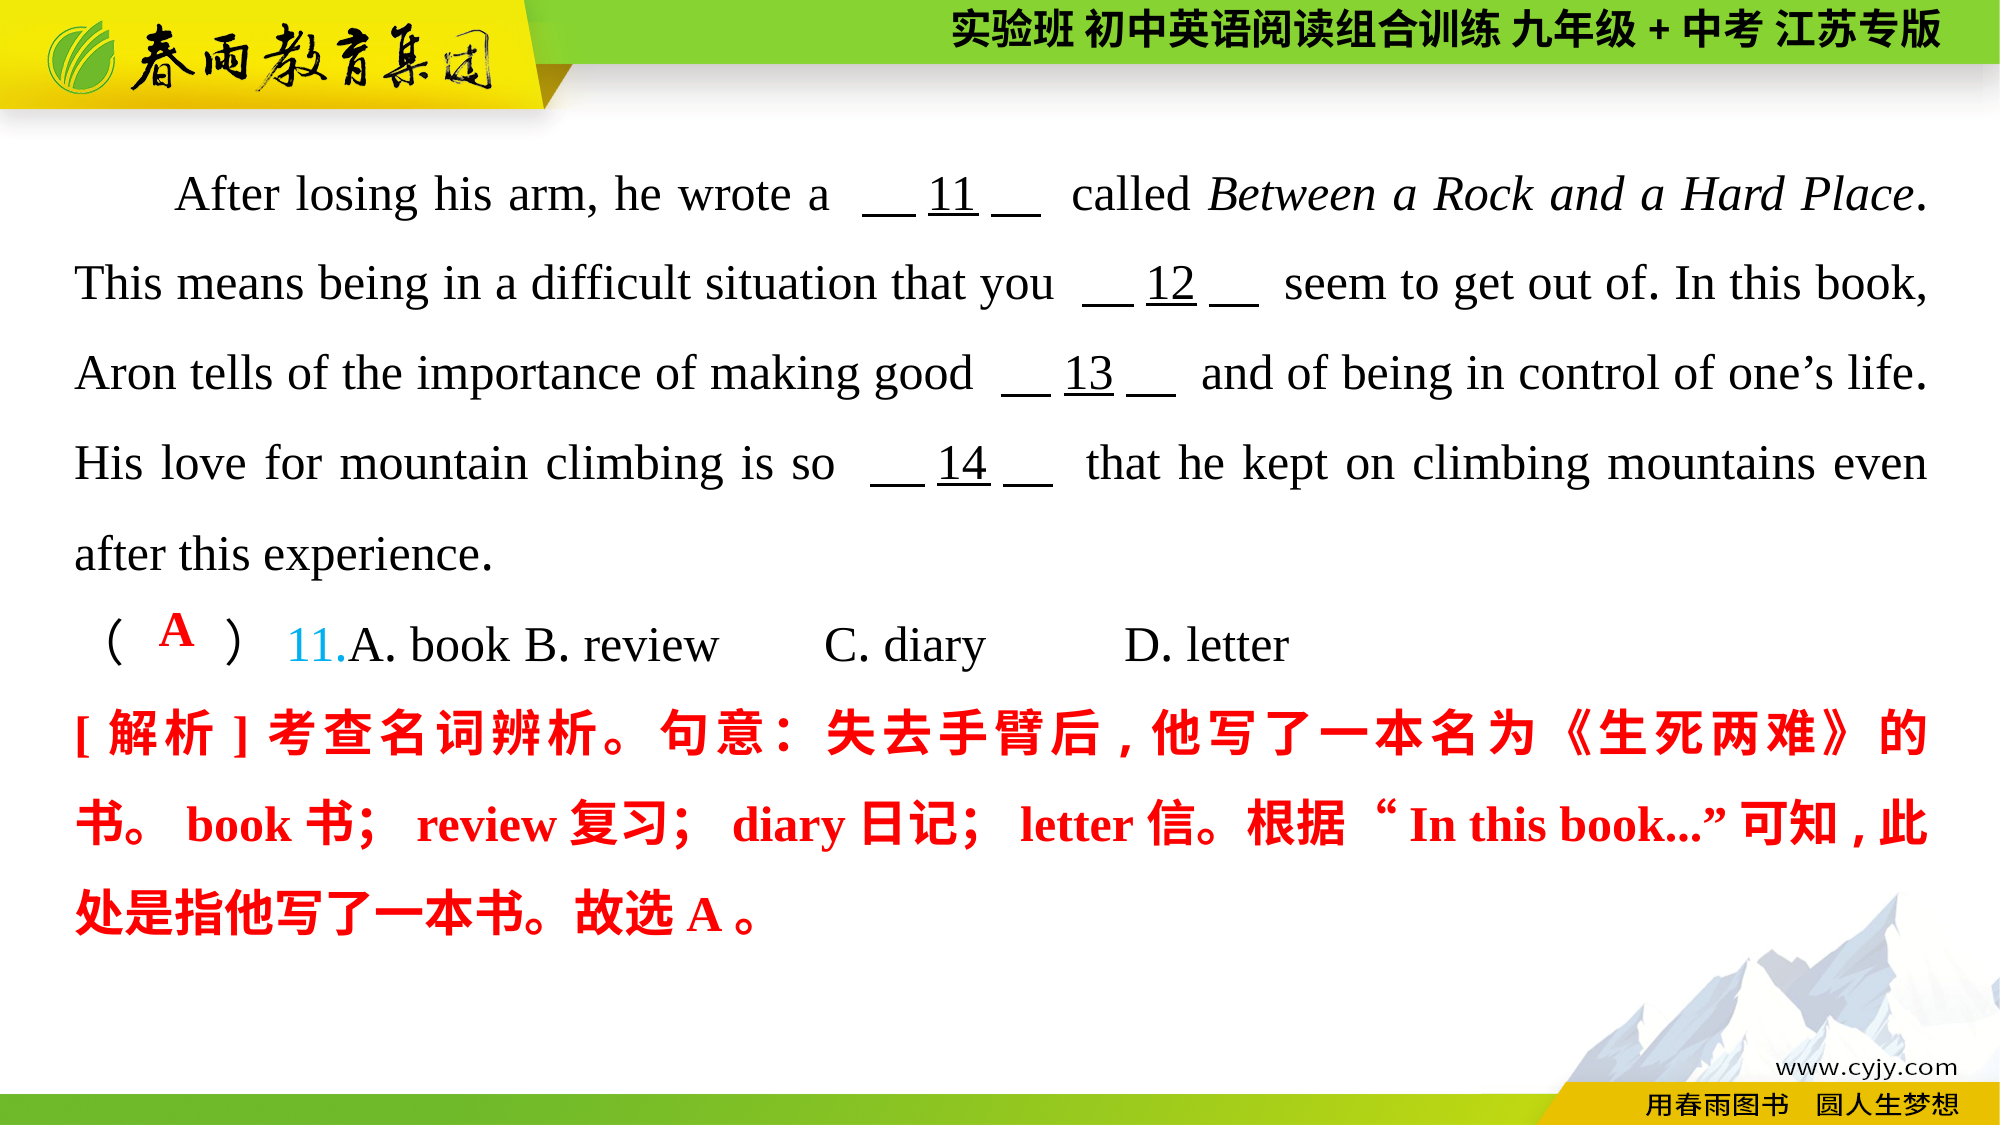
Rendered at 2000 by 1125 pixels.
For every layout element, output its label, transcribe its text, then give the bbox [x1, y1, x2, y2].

text_box [解析]考查名词辨析。句意：失去手臂后,他写了一本名为《生死两难》的书。book书；review复习；diary日记；letter信。根据“In this book...”可知,此处是指他写了一本书。故选A。 [59, 664, 1944, 950]
picture [0, 0, 2000, 1125]
list After losing his arm, he wrote a 11 called Between a Rock and a Hard Place. This means being in a difficult situation that you 12 seem to get out of. In this book, Aron tells of the importance of making good 13 and of being in control of one’s life. His love for mountain climbing is so 14 that he kept on climbing mountains even after this experience. [59, 122, 1944, 574]
text_box A [143, 588, 210, 664]
text_box （ ）11.A. book B. review C. diary D. letter [59, 574, 1944, 664]
